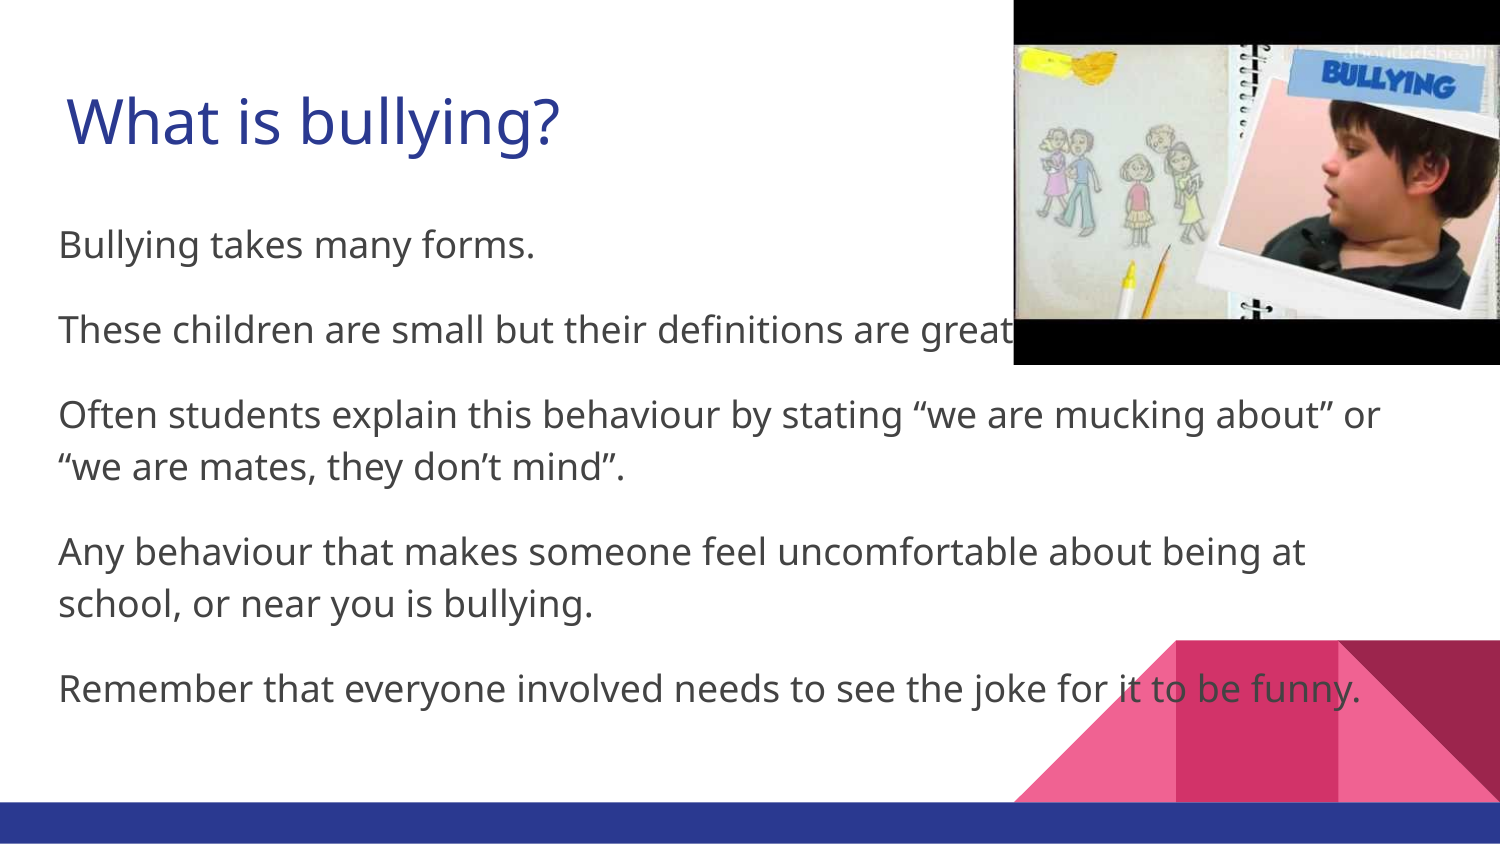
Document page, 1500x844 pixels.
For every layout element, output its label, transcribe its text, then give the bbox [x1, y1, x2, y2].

text_box [1013, 0, 1500, 365]
list Bullying takes many forms. These children are small but their definitions are great. Often students explain this behaviour by stating “we are mucking about” or “we are mates, they don’t mind”. Any behaviour that makes someone feel uncomfortable about being at school, or near you is bullying. Remember that everyone involved needs to see the joke for it to be funny. [43, 199, 1441, 748]
title What is bullying? [51, 67, 1013, 167]
